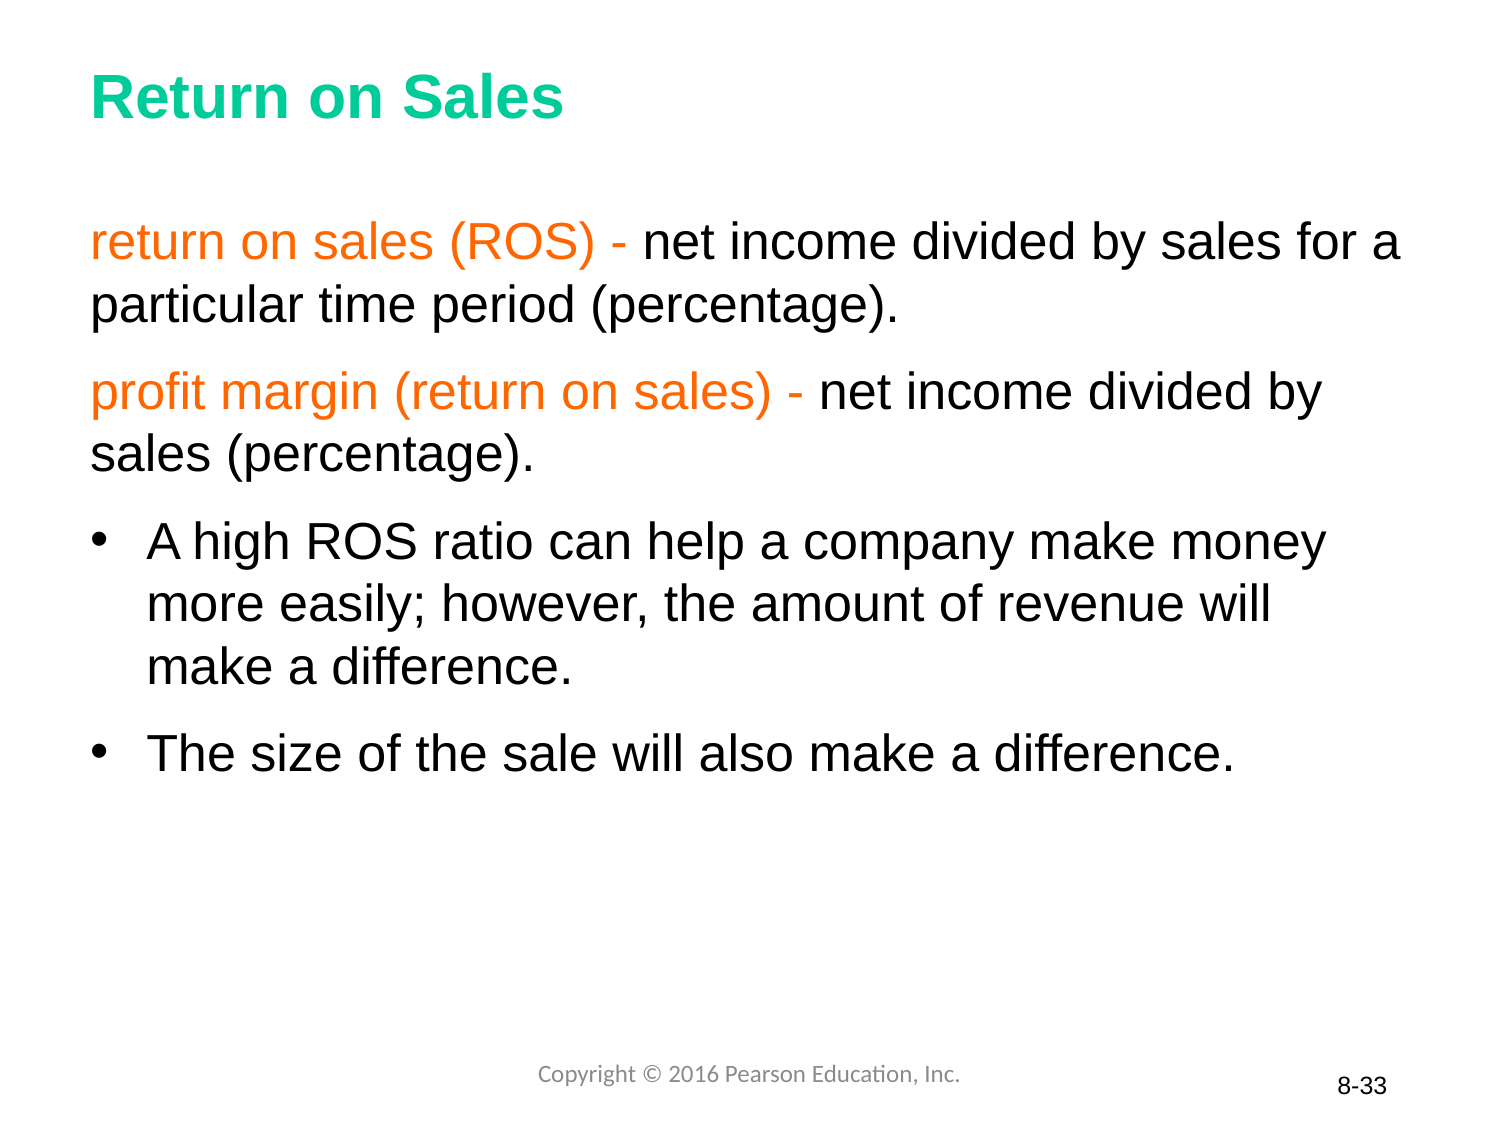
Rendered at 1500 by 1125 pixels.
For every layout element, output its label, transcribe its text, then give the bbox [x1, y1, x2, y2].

list return on sales (ROS) - net income divided by sales for a particular time period (percentage). profit margin (return on sales) - net income divided by sales (percentage). A high ROS ratio can help a company make money more easily; however, the amount of revenue will make a difference. The size of the sale will also make a difference. [75, 200, 1425, 943]
title Return on Sales [75, 0, 1425, 188]
footer Copyright © 2016 Pearson Education, Inc. [512, 1042, 988, 1103]
